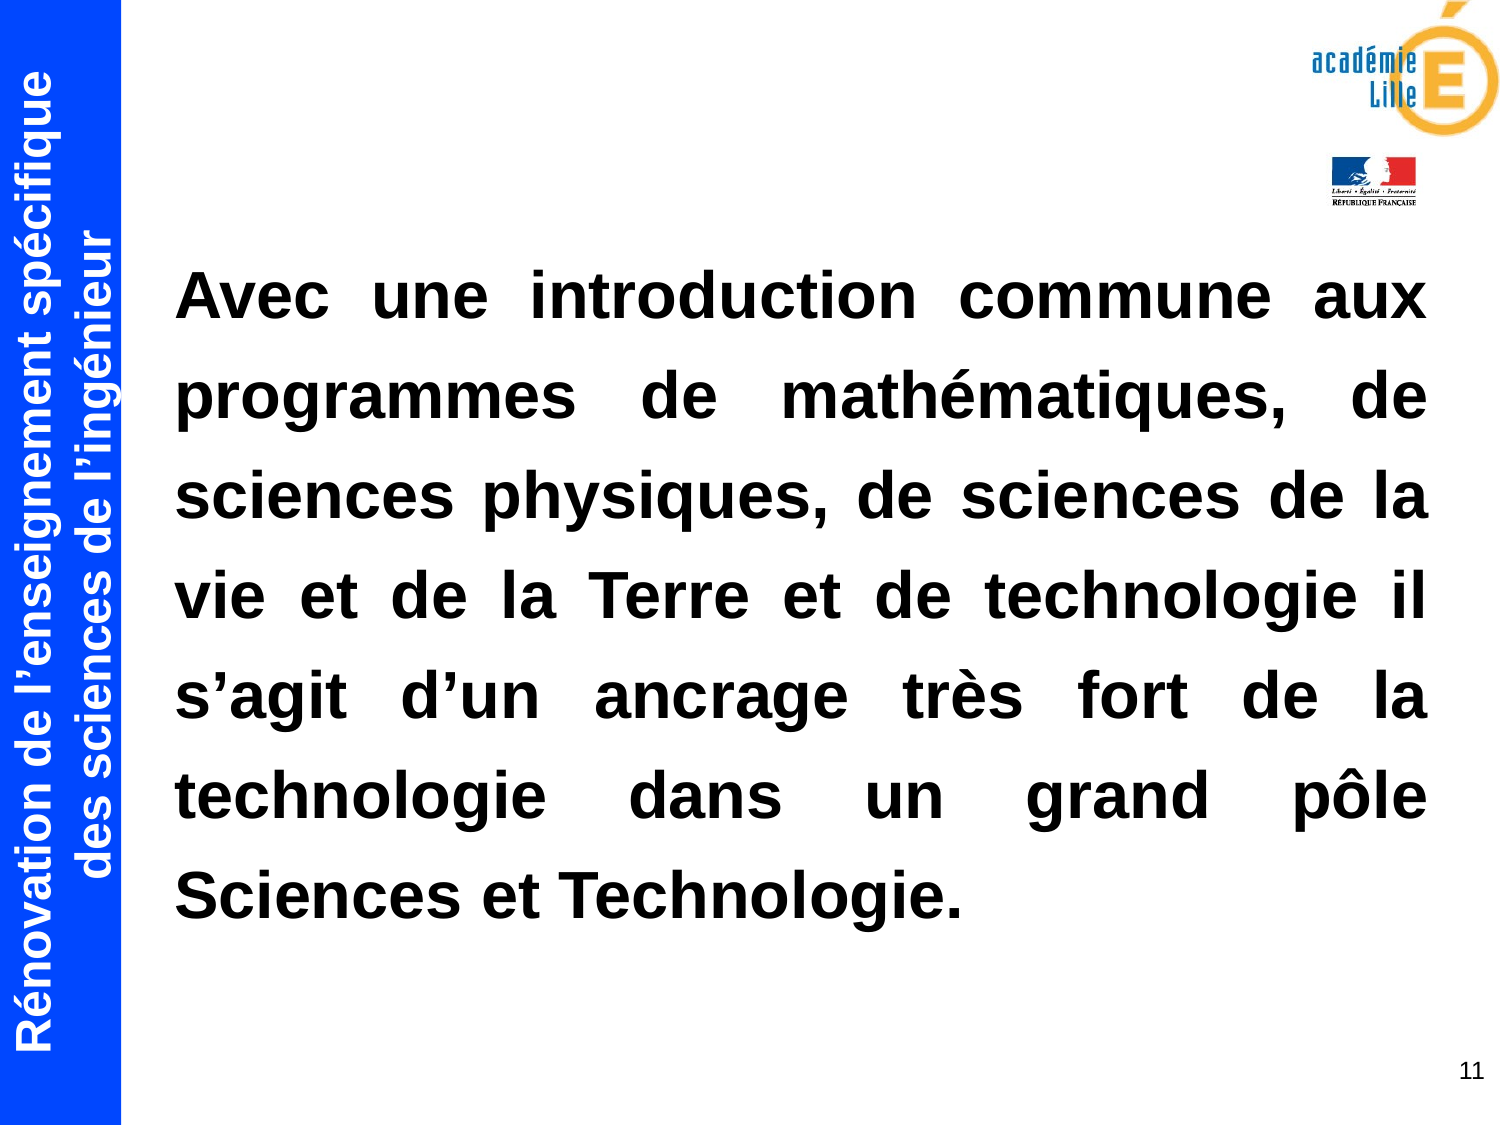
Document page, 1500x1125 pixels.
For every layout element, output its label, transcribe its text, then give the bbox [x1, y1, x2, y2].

slide_number 11 [1149, 1046, 1500, 1125]
picture [1312, 0, 1500, 206]
text_box Avec une introduction commune aux programmes de mathématiques, de sciences physiques, de sciences de la vie et de la Terre et de technologie il s’agit d’un ancrage très fort de la technologie dans un grand pôle Sciences et Technologie. [159, 224, 1444, 940]
